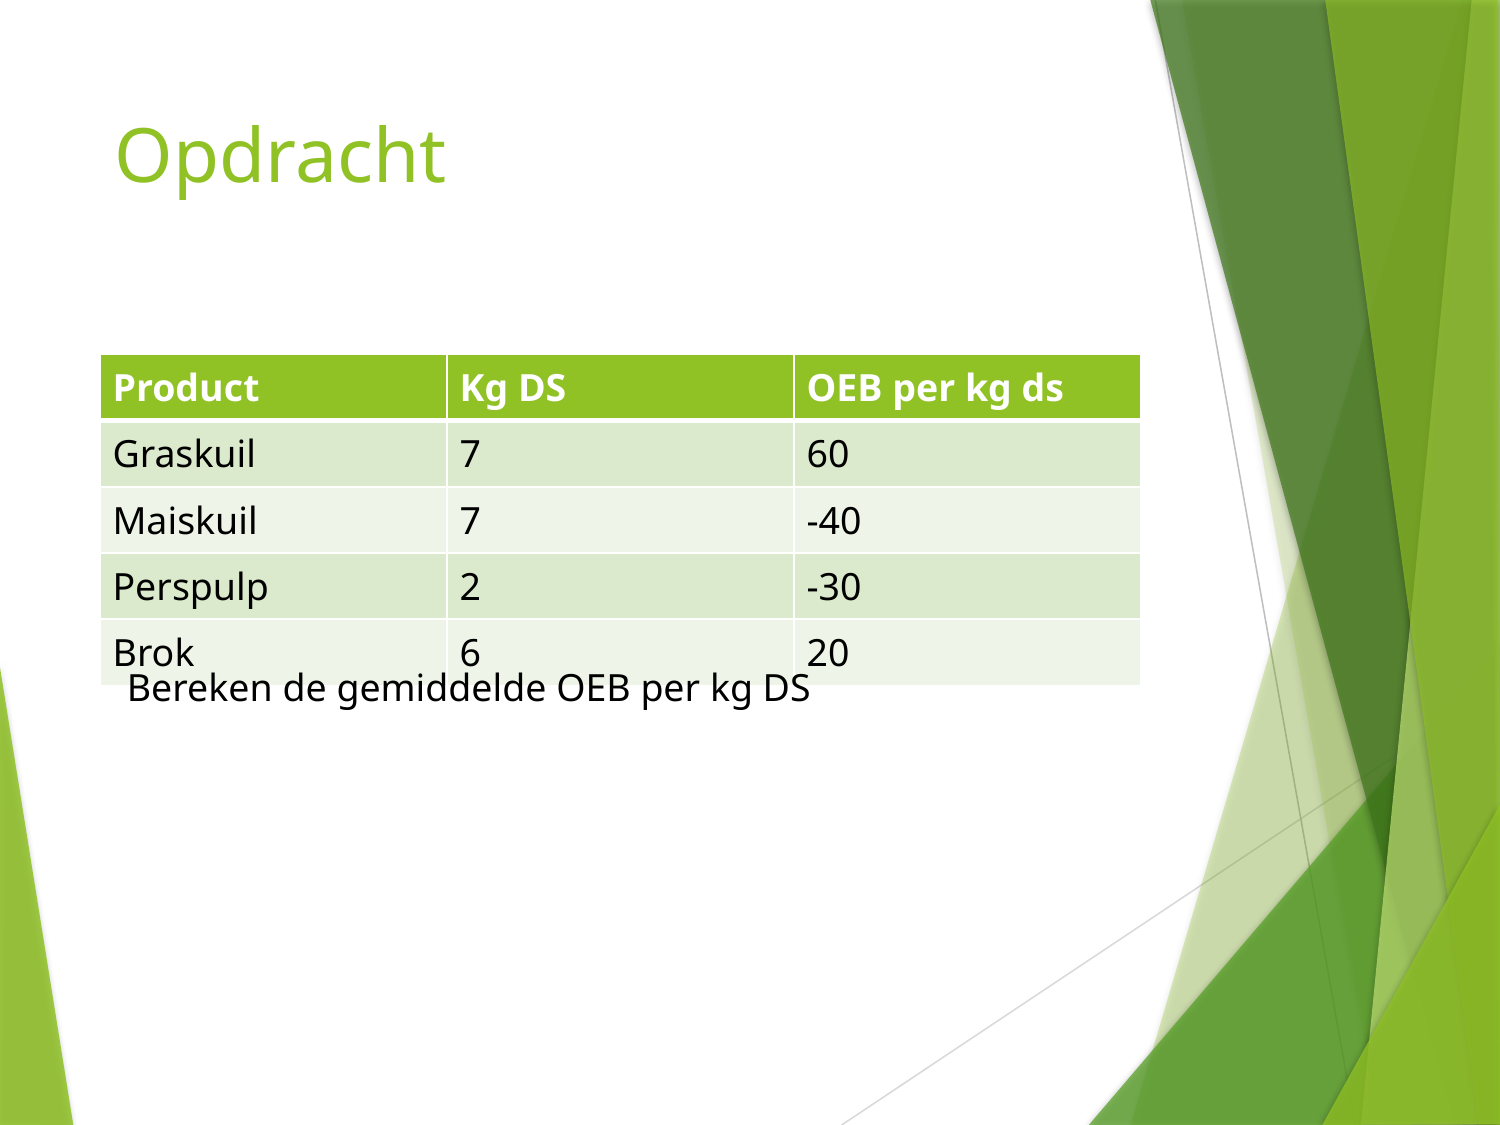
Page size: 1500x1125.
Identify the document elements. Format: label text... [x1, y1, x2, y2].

table_cell 2 [448, 554, 793, 618]
table_cell 7 [448, 488, 793, 552]
table_cell -30 [795, 554, 1140, 618]
table_cell Maiskuil [101, 488, 446, 552]
table_cell 20 [795, 620, 1140, 685]
table_cell Perspulp [101, 554, 446, 618]
table_header Product [101, 355, 446, 418]
text_box Bereken de gemiddelde OEB per kg DS [112, 656, 1058, 717]
table_cell -40 [795, 488, 1140, 552]
table_cell Graskuil [101, 423, 446, 486]
title Opdracht [99, 99, 1142, 317]
table_header Kg DS [448, 355, 793, 418]
table_cell 7 [448, 423, 793, 486]
table_header OEB per kg ds [795, 355, 1140, 418]
table_cell 60 [795, 423, 1140, 486]
table_cell 6 [448, 620, 793, 656]
table_cell Brok [101, 620, 446, 685]
